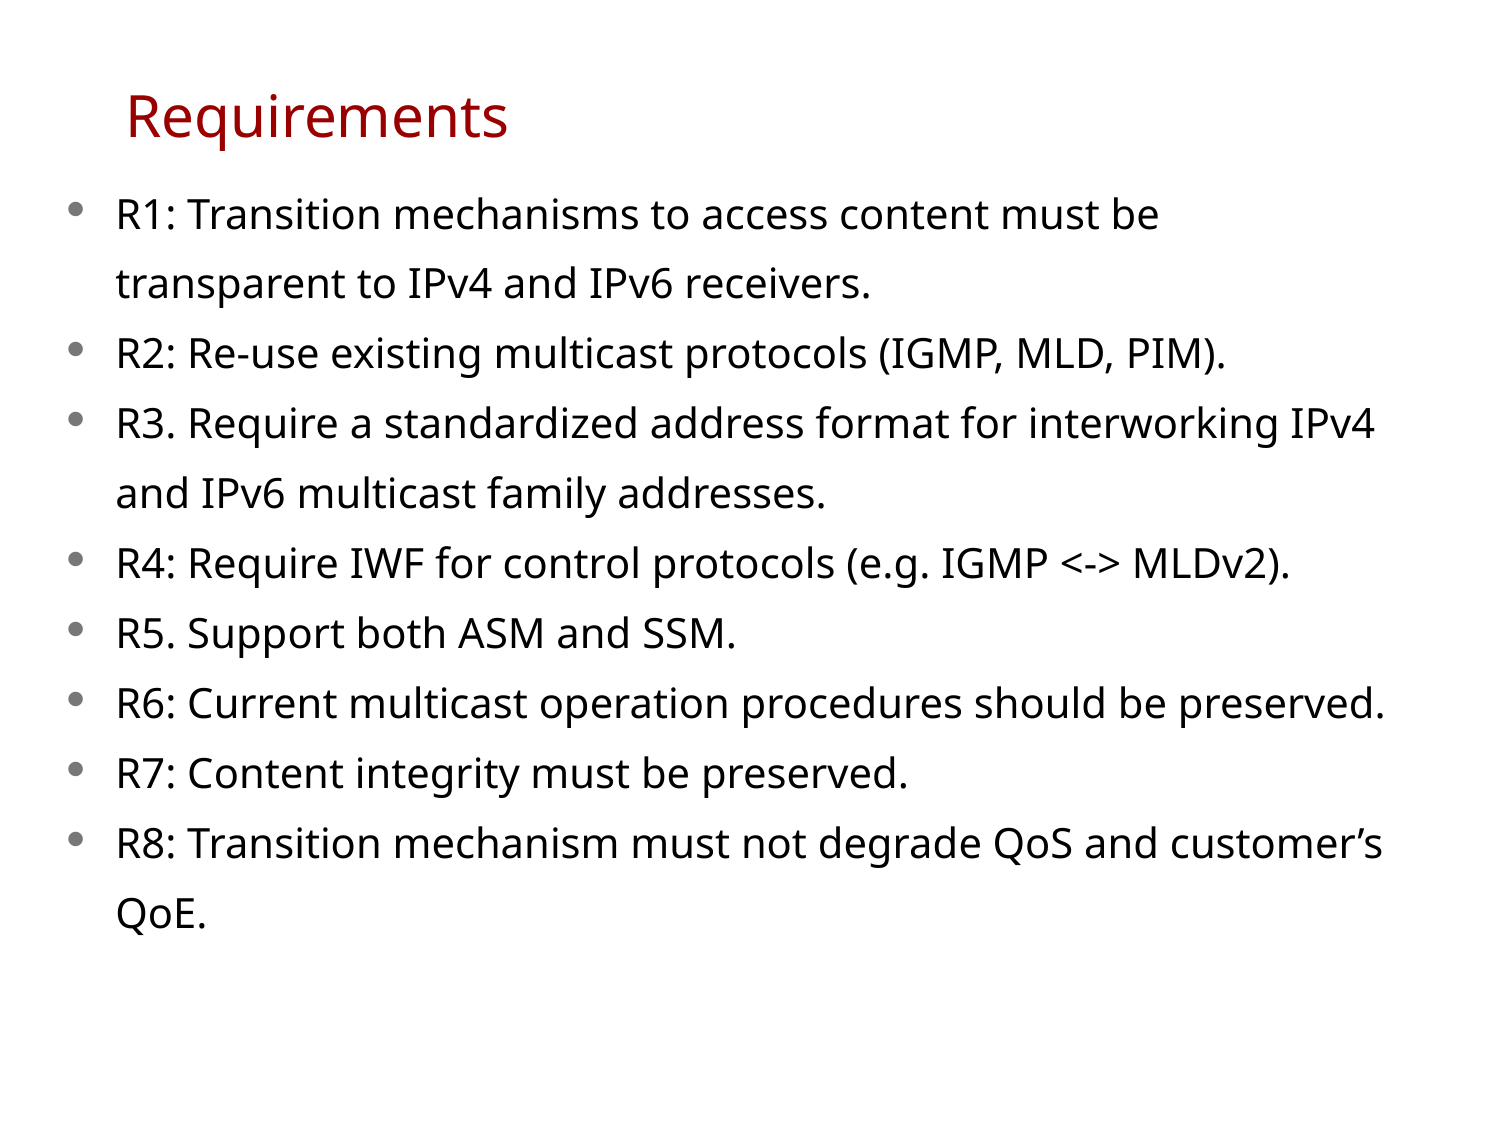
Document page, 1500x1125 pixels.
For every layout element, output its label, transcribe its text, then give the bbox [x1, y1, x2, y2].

title Requirements [112, 42, 1383, 160]
list R1: Transition mechanisms to access content must be transparent to IPv4 and IPv6 receivers. R2: Re-use existing multicast protocols (IGMP, MLD, PIM). R3. Require a standardized address format for interworking IPv4 and IPv6 multicast family addresses. R4: Require IWF for control protocols (e.g. IGMP <-> MLDv2). R5. Support both ASM and SSM. R6: Current multicast operation procedures should be preserved. R7: Content integrity must be preserved. R8: Transition mechanism must not degrade QoS and customer’s QoE. [53, 160, 1412, 1106]
